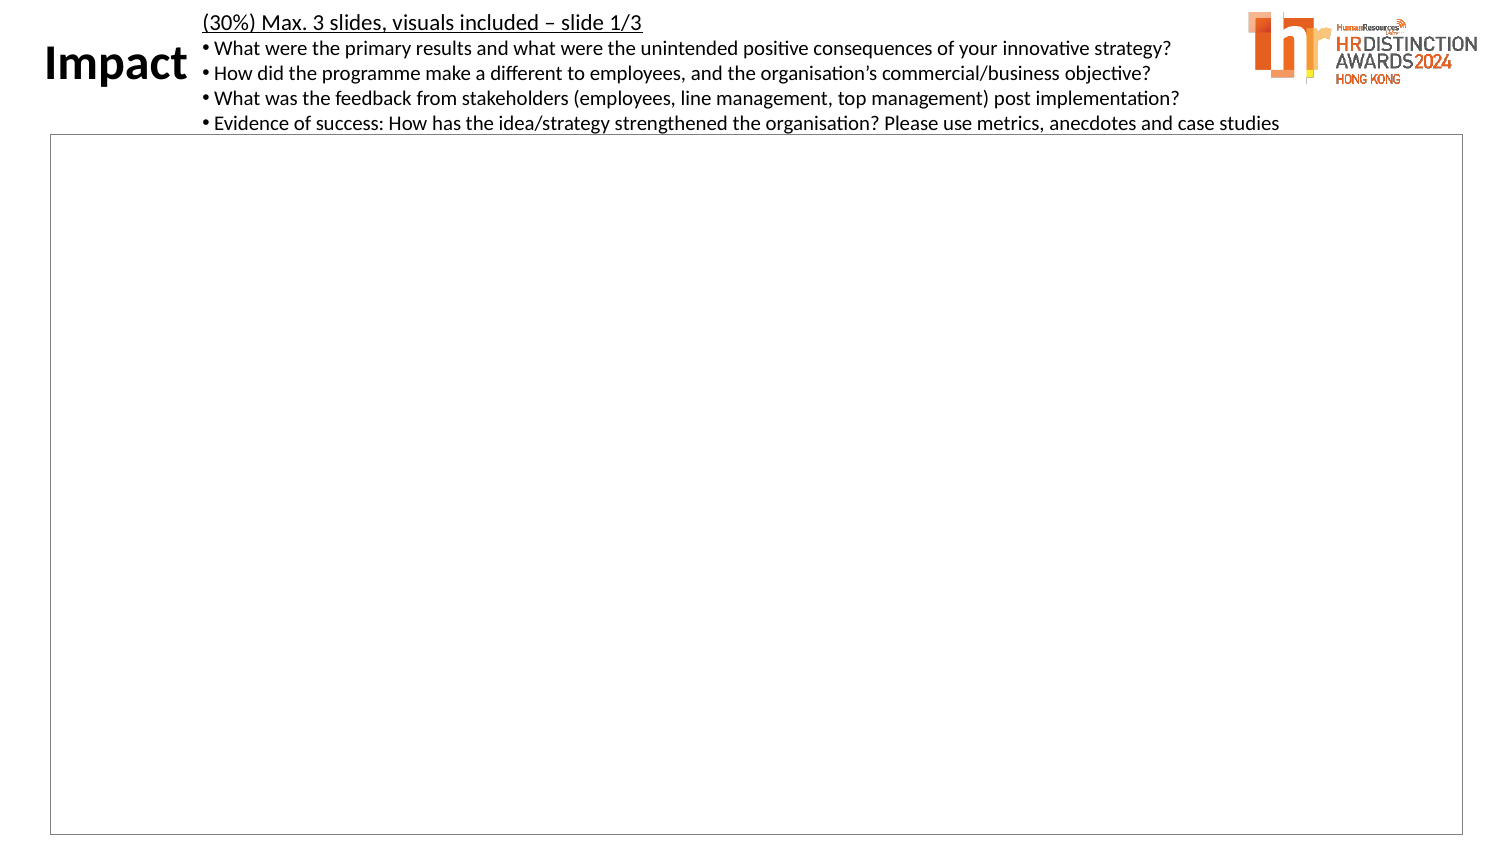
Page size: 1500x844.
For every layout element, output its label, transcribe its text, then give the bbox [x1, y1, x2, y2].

text_box (30%) Max. 3 slides, visuals included – slide 1/3 What were the primary results and what were the unintended positive consequences of your innovative strategy? How did the programme make a different to employees, and the organisation’s commercial/business objective? What was the feedback from stakeholders (employees, line management, top management) post implementation? Evidence of success: How has the idea/strategy strengthened the organisation? Please use metrics, anecdotes and case studies [187, 0, 1325, 134]
picture [1325, 0, 1500, 96]
text_box Impact [29, 15, 187, 103]
table_header [51, 135, 1462, 834]
